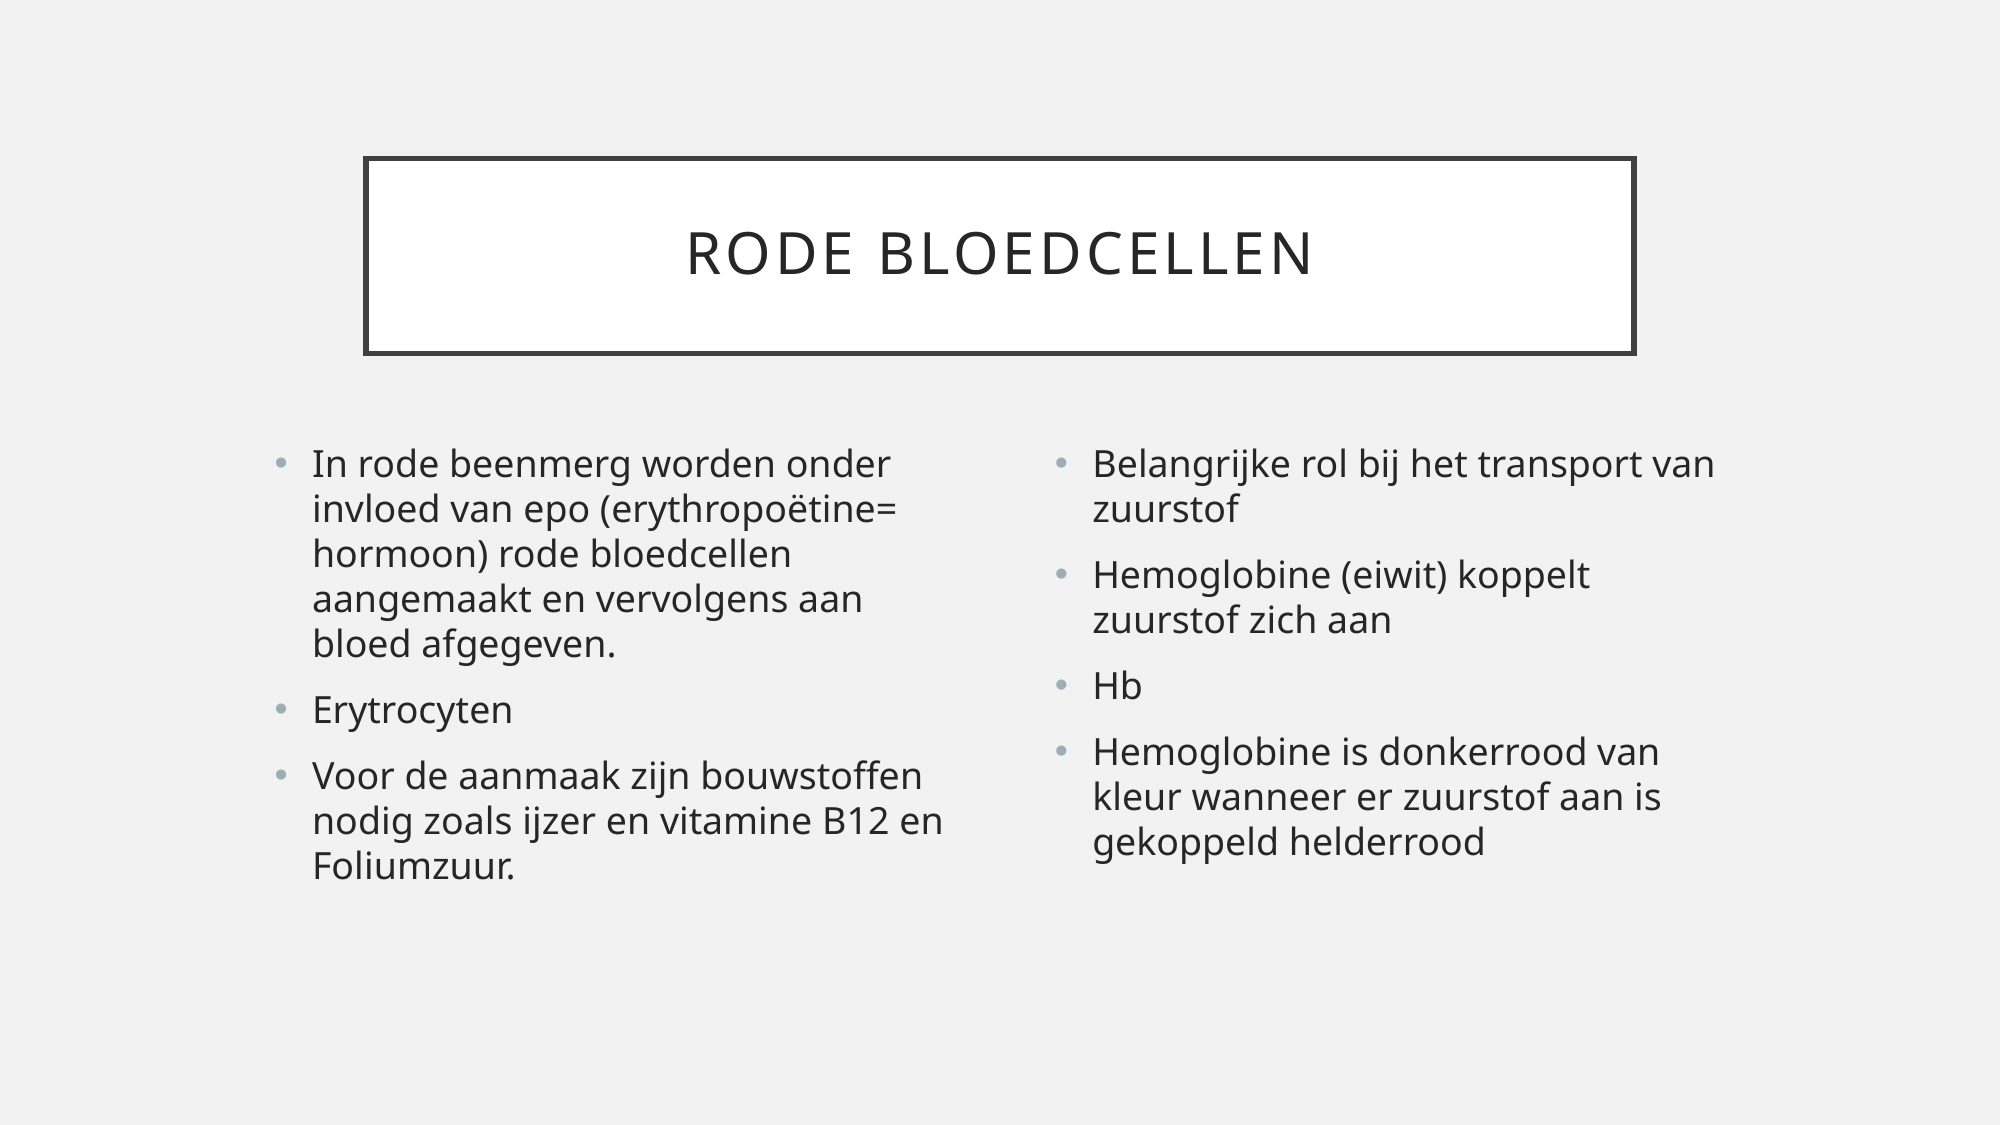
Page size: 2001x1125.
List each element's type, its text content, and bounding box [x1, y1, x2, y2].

list Belangrijke rol bij het transport van zuurstof Hemoglobine (eiwit) koppelt zuurstof zich aan Hb Hemoglobine is donkerrood van kleur wanneer er zuurstof aan is gekoppeld helderrood [1039, 432, 1741, 942]
title Rode bloedcellen [363, 156, 1637, 356]
list In rode beenmerg worden onder invloed van epo (erythropoëtine= hormoon) rode bloedcellen aangemaakt en vervolgens aan bloed afgegeven. Erytrocyten Voor de aanmaak zijn bouwstoffen nodig zoals ijzer en vitamine B12 en Foliumzuur. [259, 432, 961, 942]
